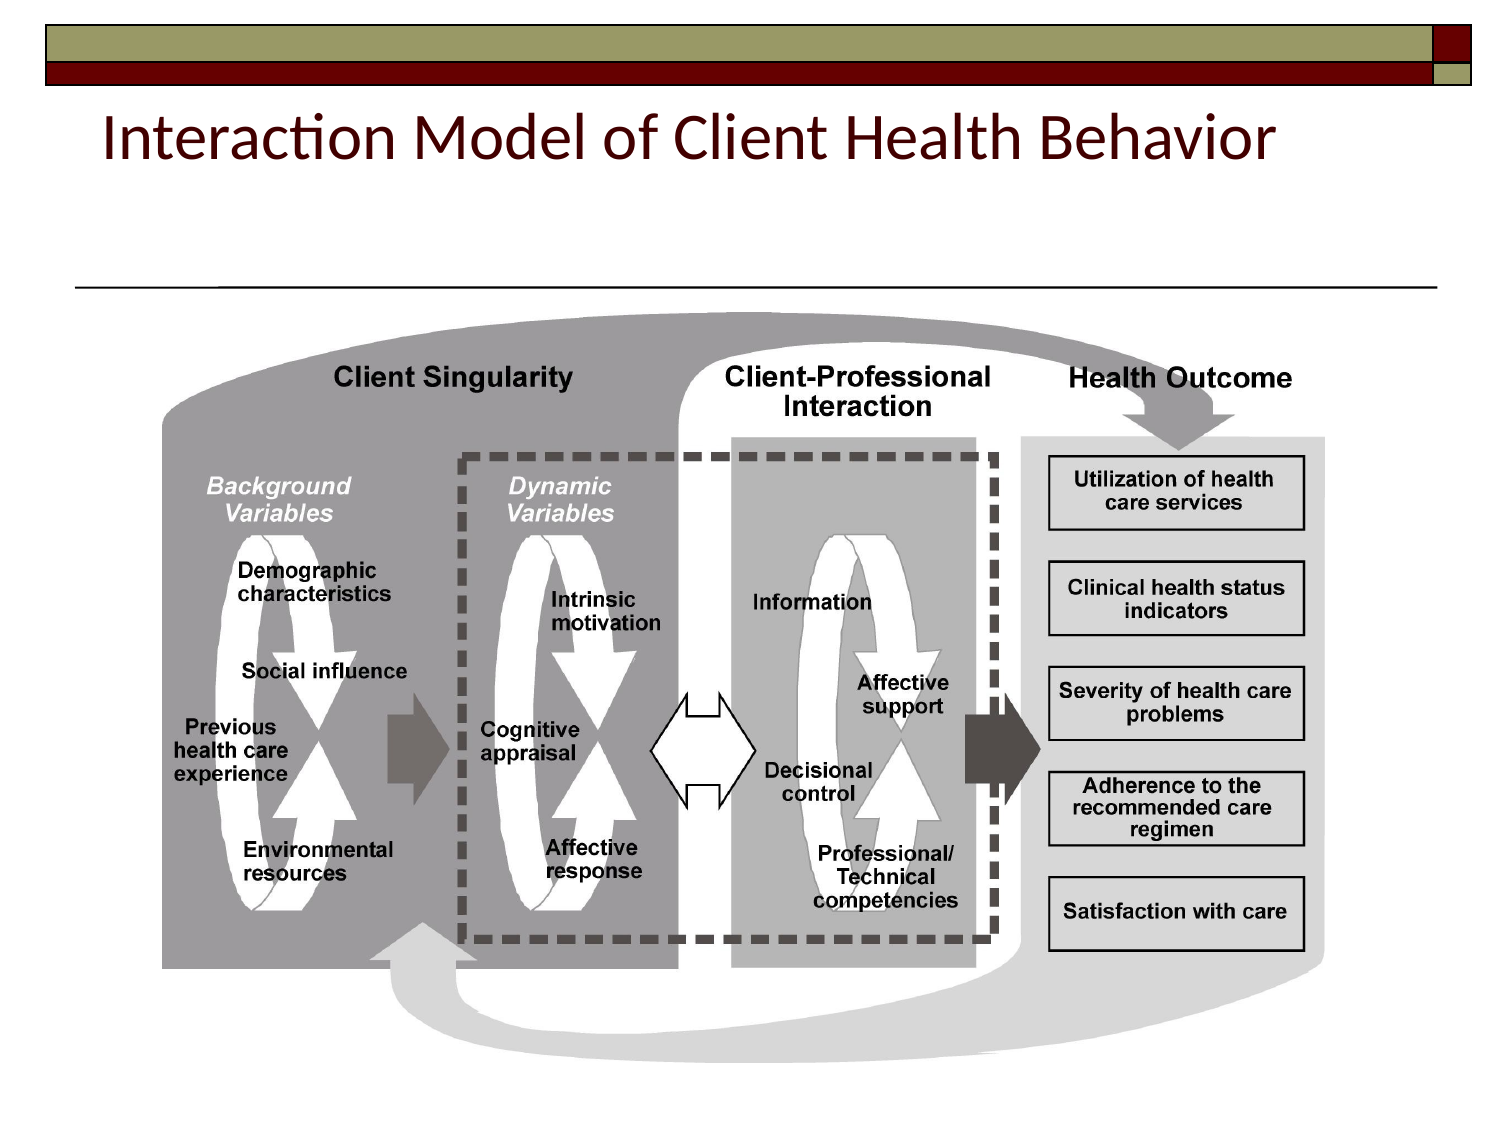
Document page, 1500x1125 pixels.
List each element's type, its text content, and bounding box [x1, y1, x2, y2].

text_box Interaction Model of Client Health Behavior [86, 107, 1437, 239]
picture [162, 312, 1326, 1064]
